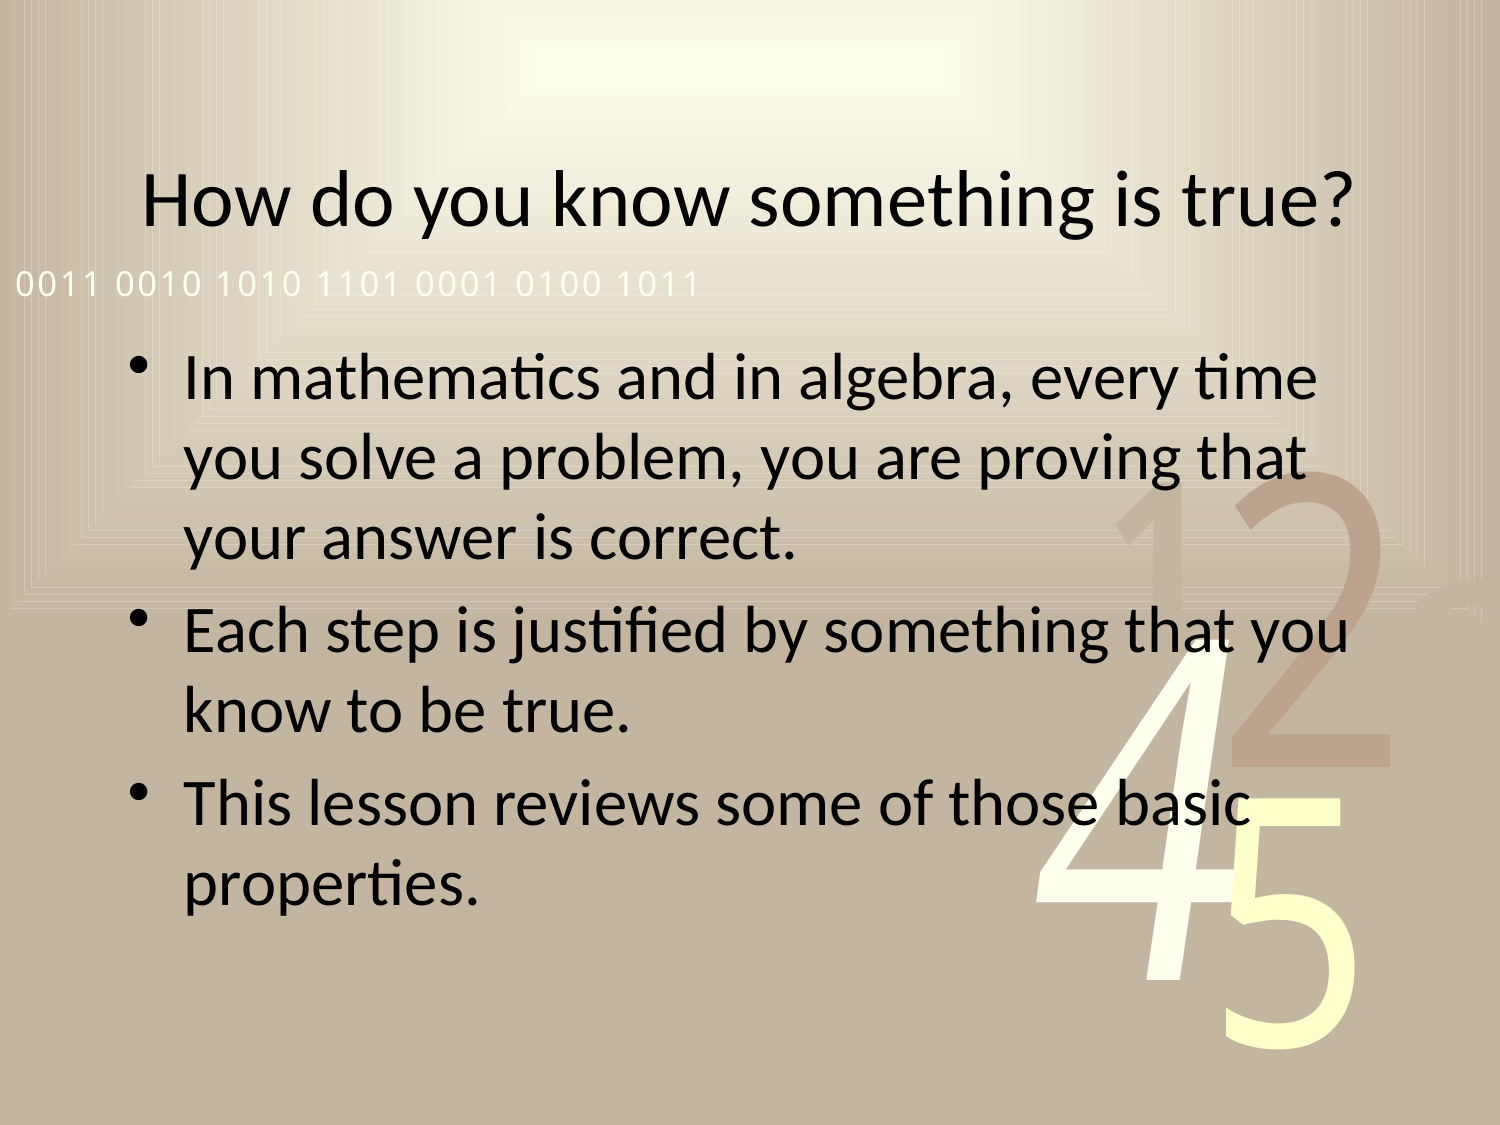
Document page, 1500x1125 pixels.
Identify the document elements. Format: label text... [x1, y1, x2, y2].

title How do you know something is true? [112, 99, 1388, 288]
list In mathematics and in algebra, every time you solve a problem, you are proving that your answer is correct. Each step is justified by something that you know to be true. This lesson reviews some of those basic properties. [112, 324, 1388, 1001]
